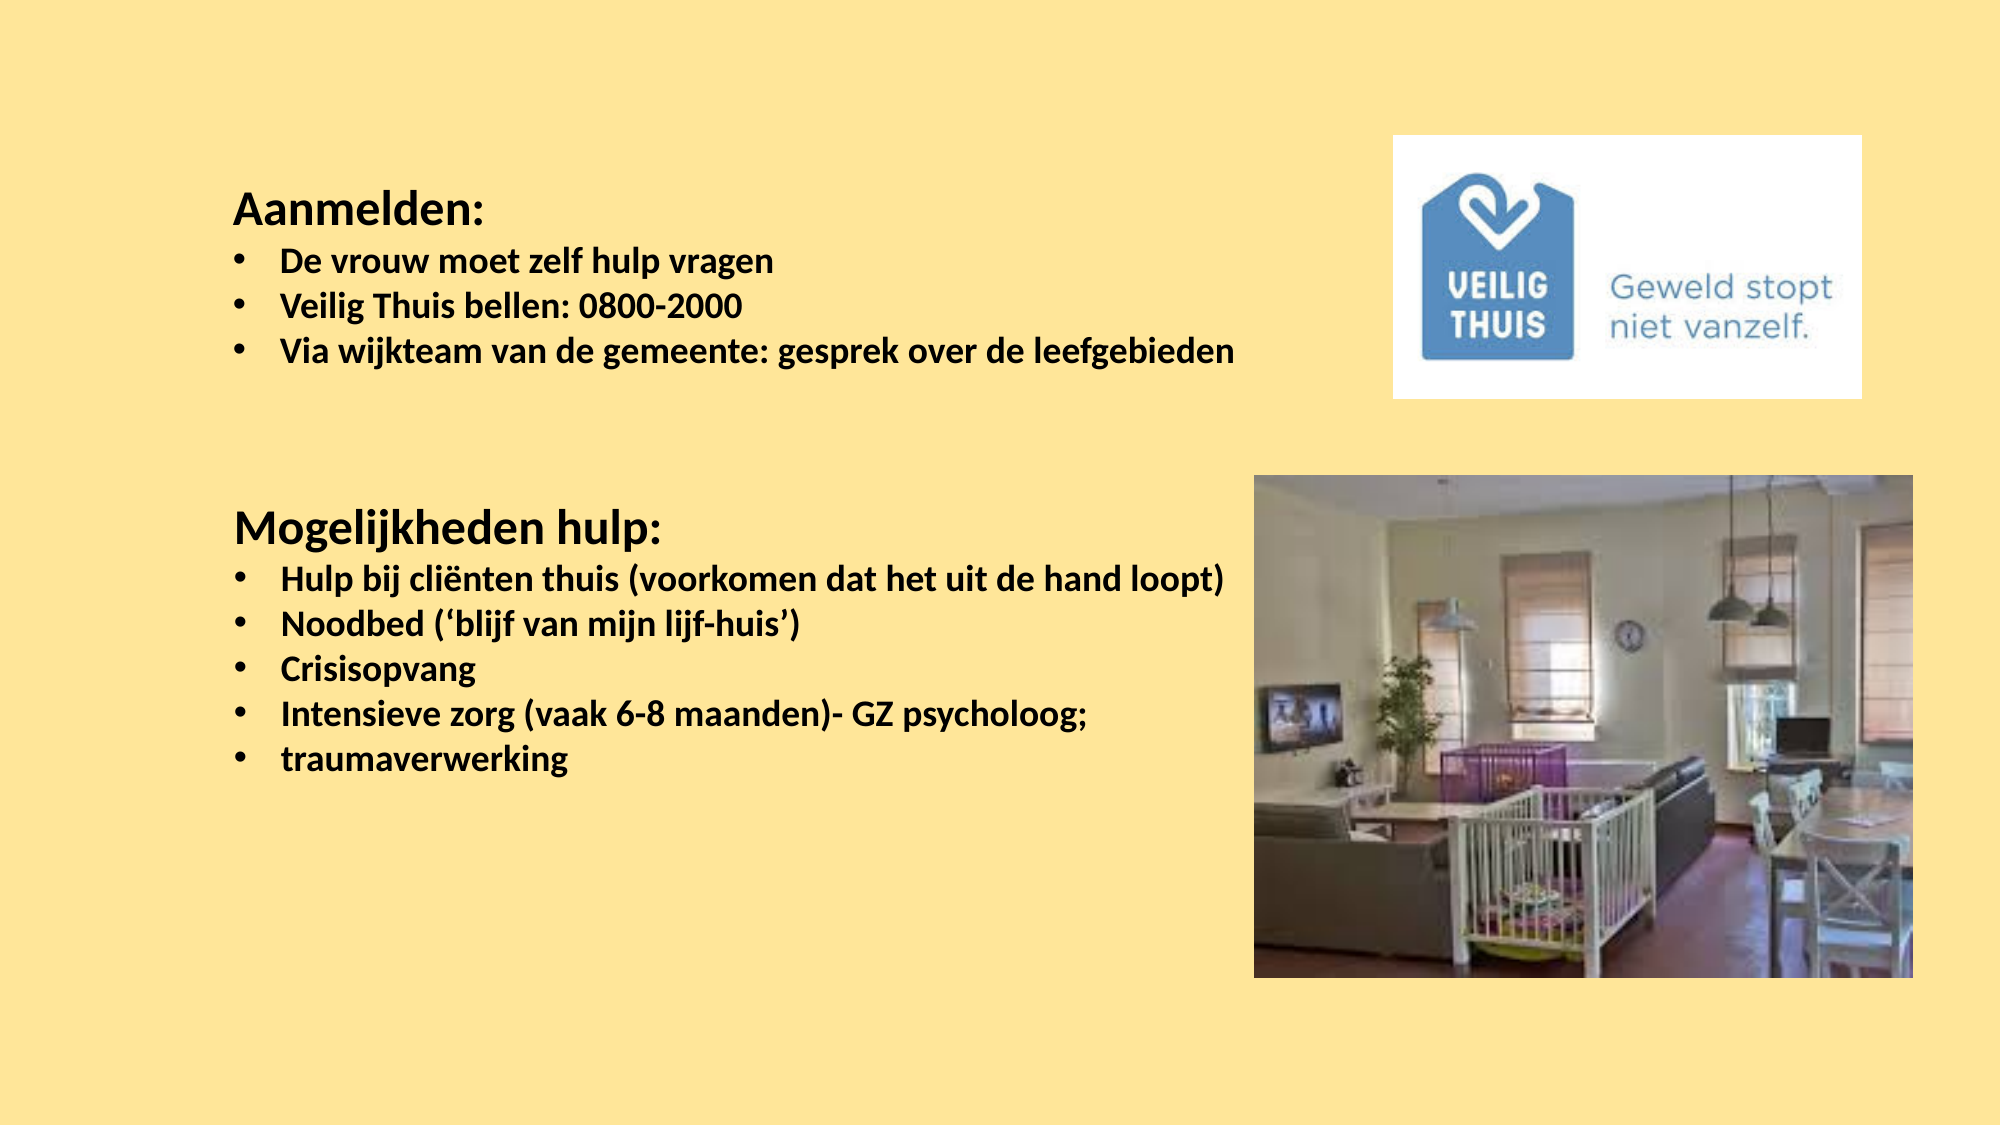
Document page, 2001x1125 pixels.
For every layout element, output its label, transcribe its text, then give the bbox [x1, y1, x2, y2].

text_box Mogelijkheden hulp: Hulp bij cliënten thuis (voorkomen dat het uit de hand loopt) Noodbed (‘blijf van mijn lijf-huis’) Crisisopvang Intensieve zorg (vaak 6-8 maanden)- GZ psycholoog; traumaverwerking [219, 486, 1241, 787]
picture [1393, 135, 1862, 399]
text_box Aanmelden: De vrouw moet zelf hulp vragen Veilig Thuis bellen: 0800-2000 Via wijkteam van de gemeente: gesprek over de leefgebieden [218, 168, 1251, 423]
picture [1254, 475, 1913, 978]
